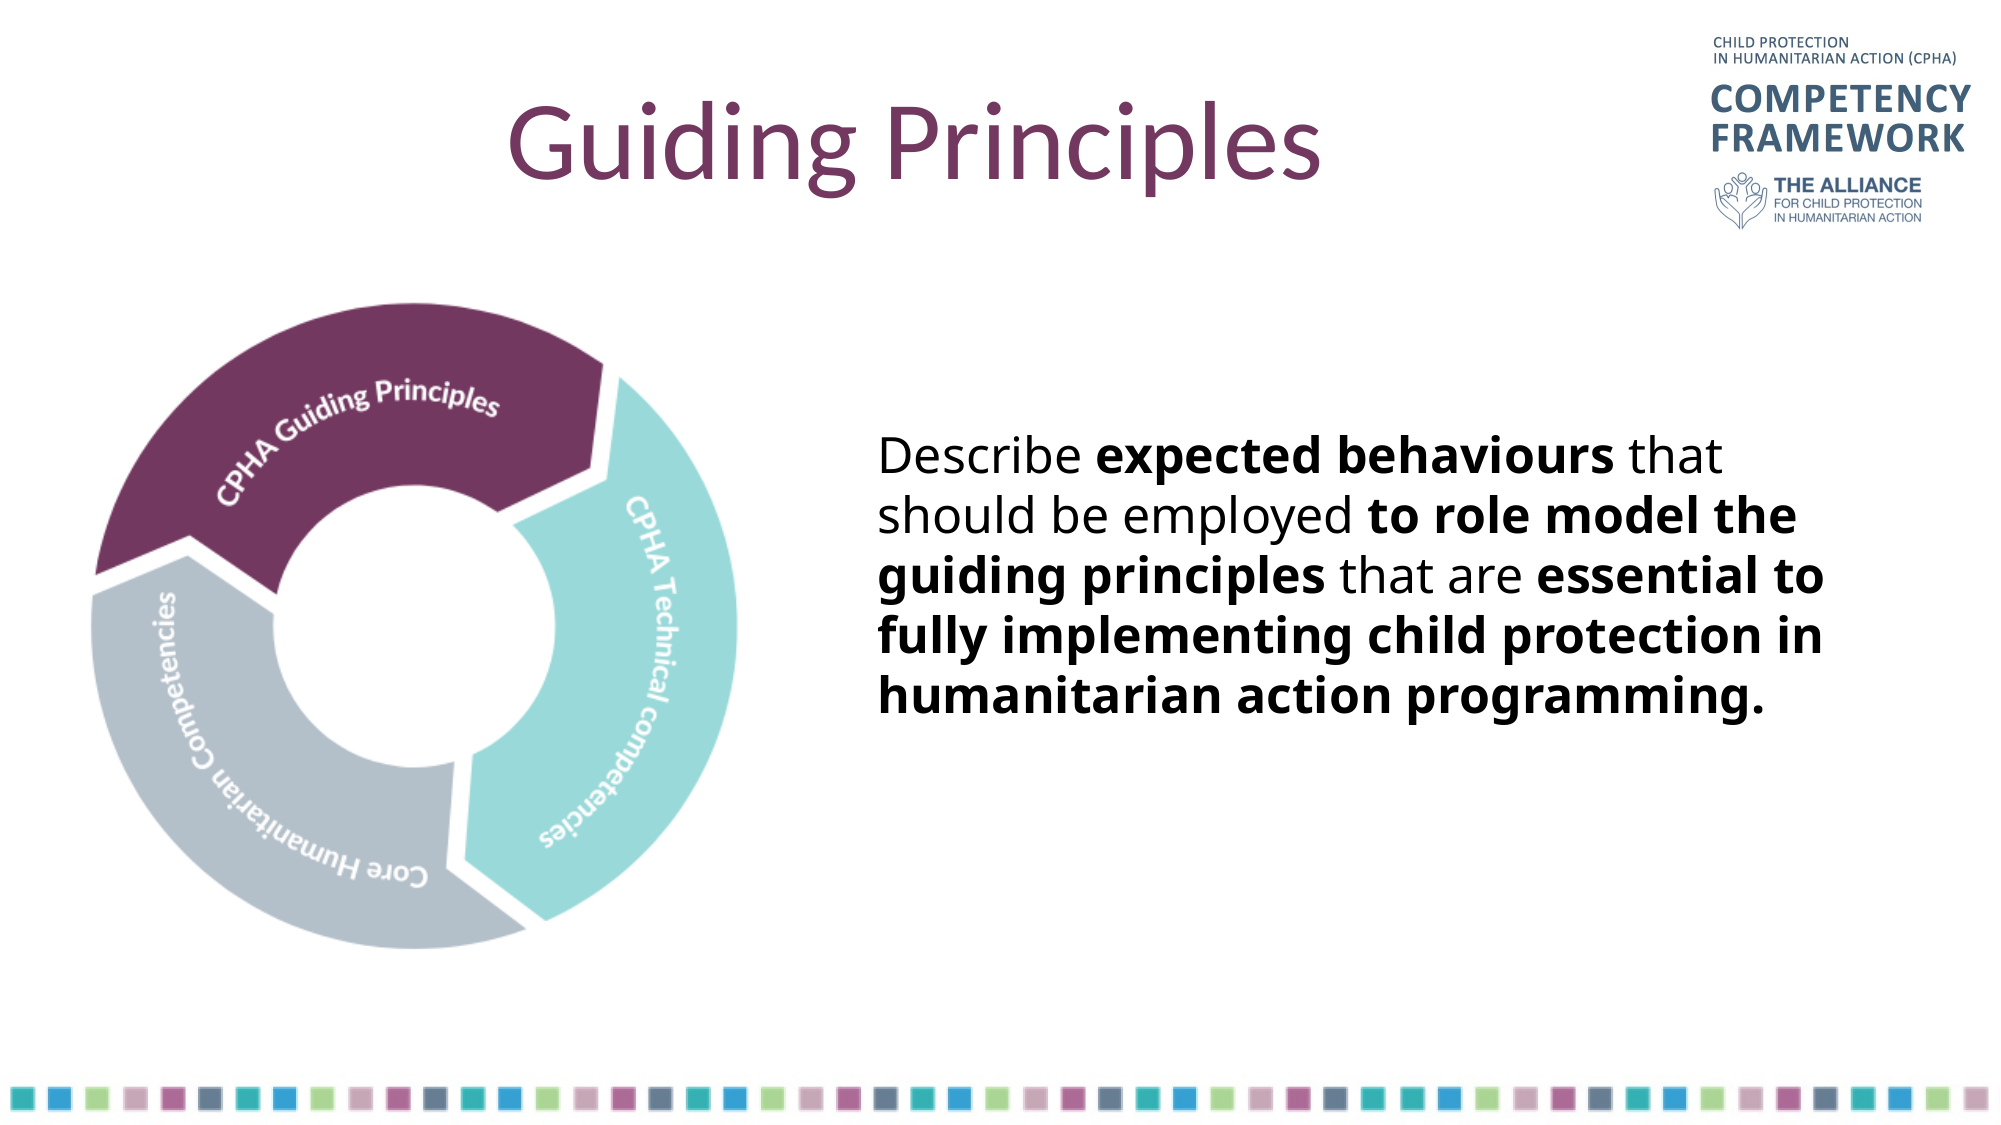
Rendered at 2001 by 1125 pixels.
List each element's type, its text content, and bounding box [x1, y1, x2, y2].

picture [1709, 30, 1974, 236]
picture [0, 1074, 2000, 1125]
text_box Describe expected behaviours that should be employed to role model the guiding principles that are essential to fully implementing child protection in humanitarian action programming. [862, 416, 1842, 732]
title Guiding Principles [165, 67, 1666, 212]
picture [24, 236, 807, 1019]
